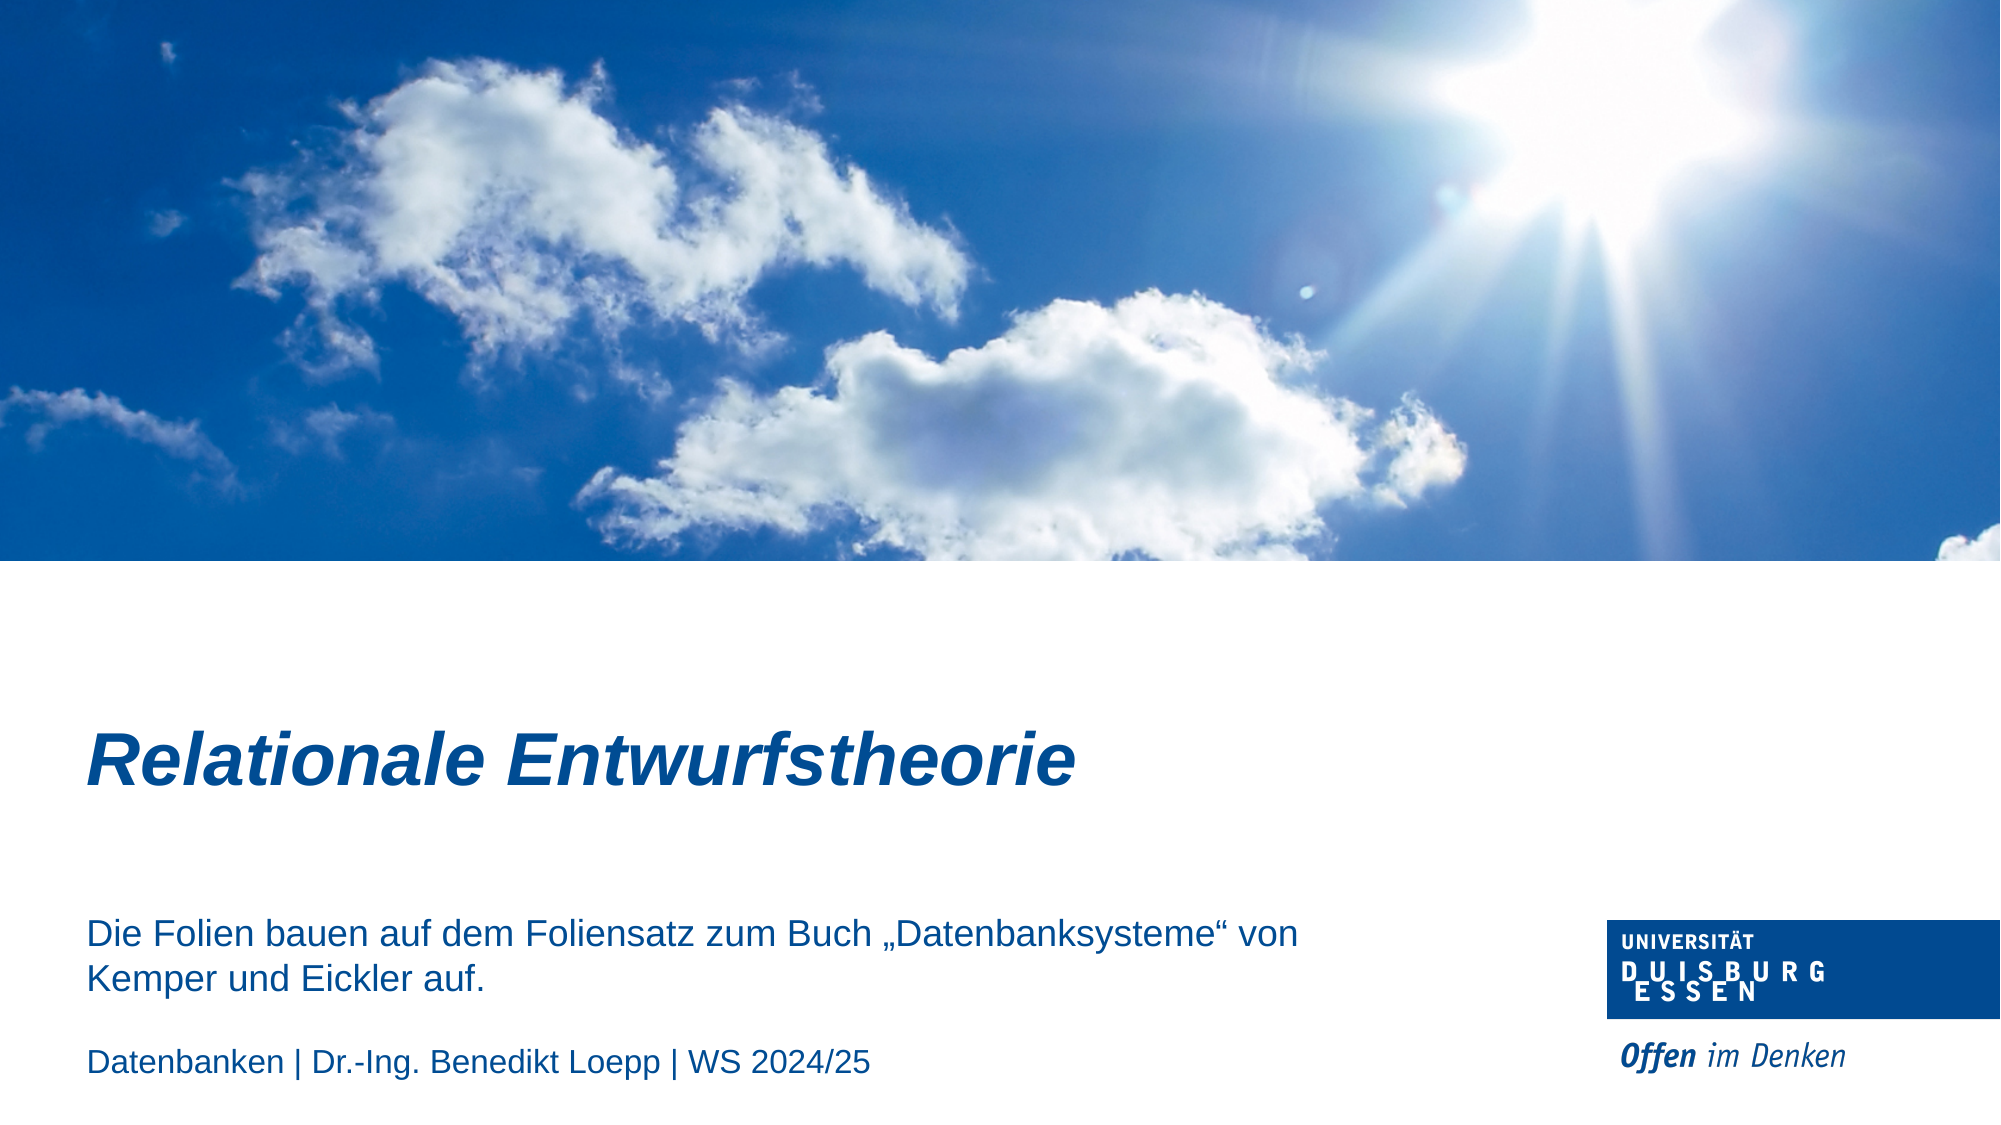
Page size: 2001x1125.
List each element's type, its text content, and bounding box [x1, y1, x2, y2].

picture [0, 0, 2000, 561]
list Relationale Entwurfstheorie [86, 710, 1276, 789]
picture [1607, 920, 2000, 1074]
text_box Die Folien bauen auf dem Foliensatz zum Buch „Datenbanksysteme“ von Kemper und Eickler auf. [86, 908, 1332, 988]
list Datenbanken | Dr.-Ing. Benedikt Loepp | WS 2024/25 [86, 1039, 1276, 1071]
